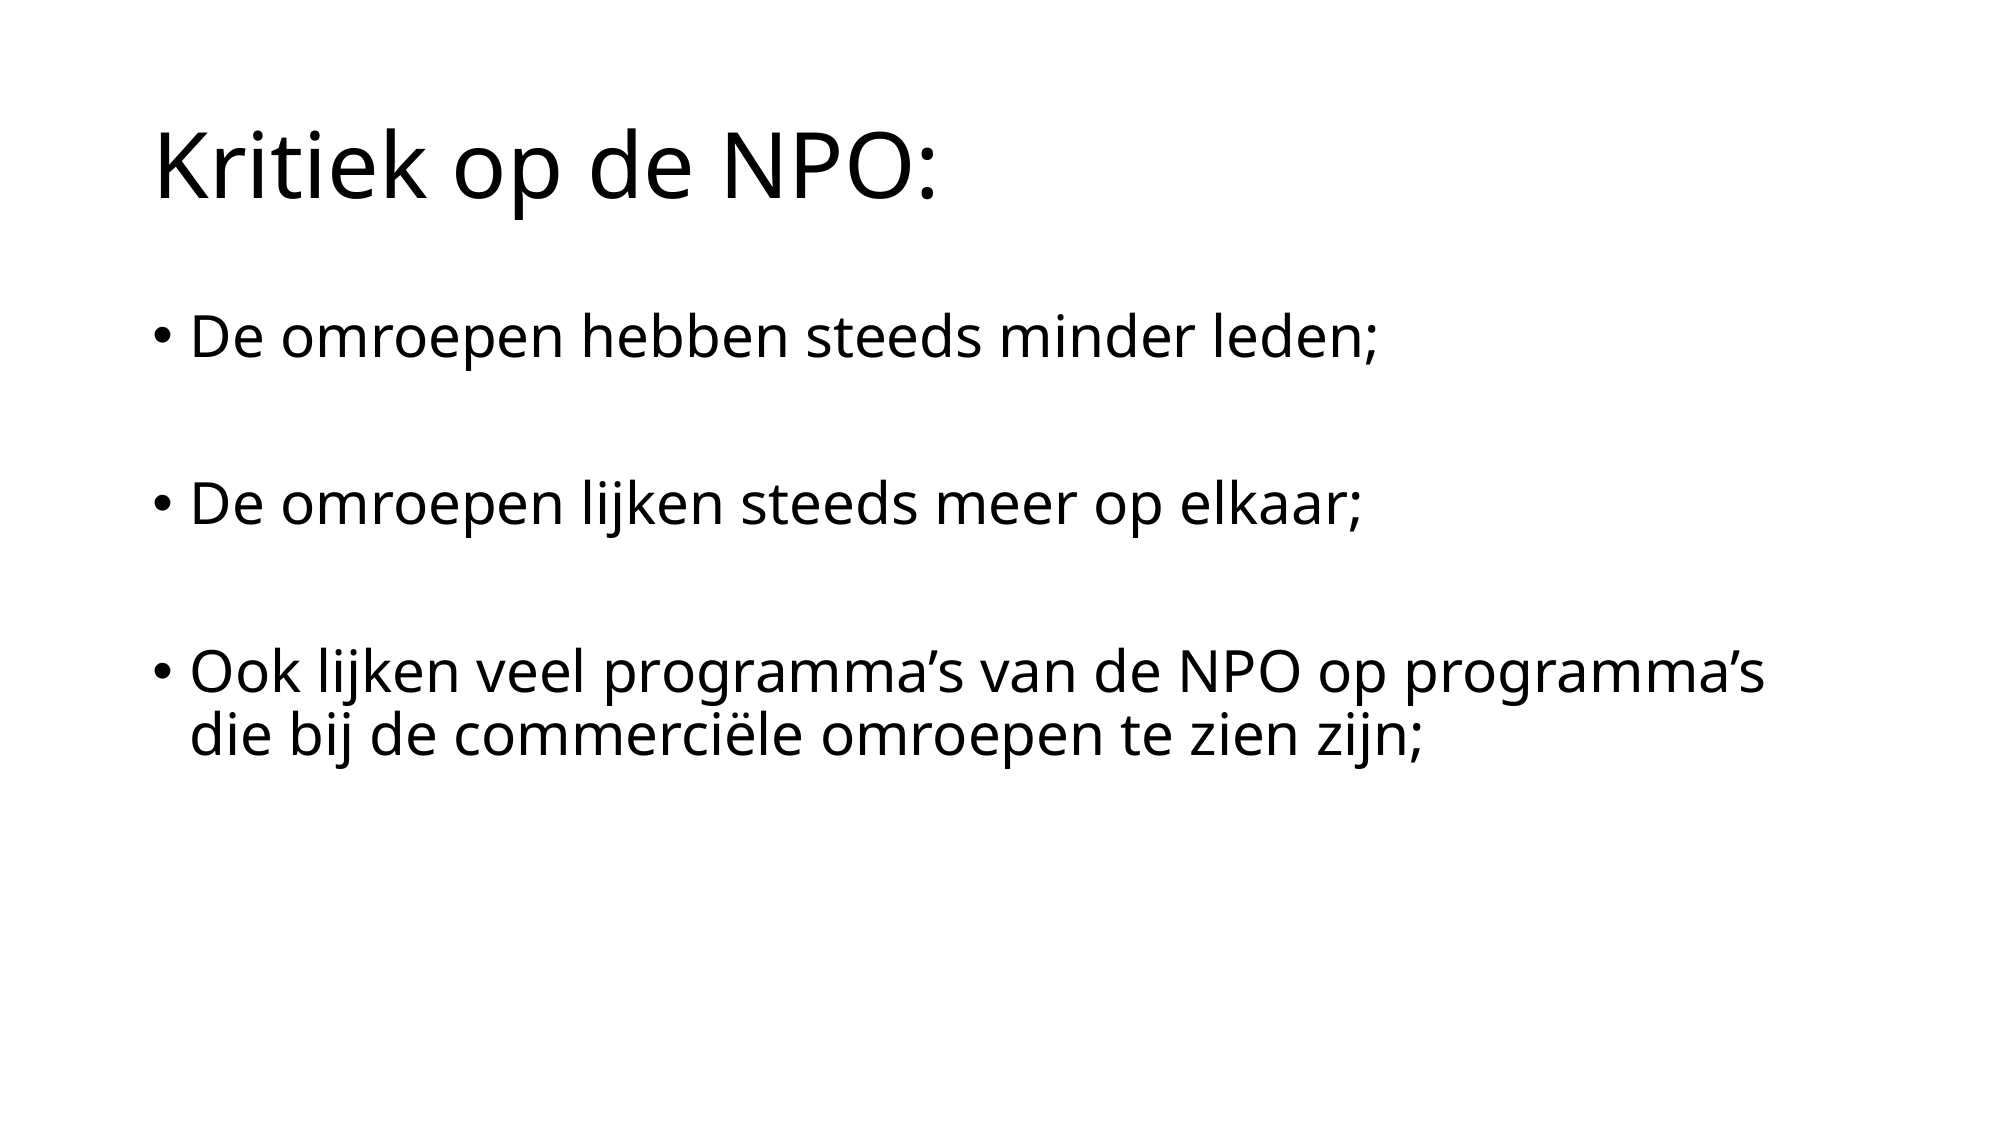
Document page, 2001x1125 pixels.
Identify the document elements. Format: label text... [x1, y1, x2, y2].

list De omroepen hebben steeds minder leden; De omroepen lijken steeds meer op elkaar; Ook lijken veel programma’s van de NPO op programma’s die bij de commerciële omroepen te zien zijn; [137, 299, 1863, 1014]
title Kritiek op de NPO: [137, 59, 1863, 278]
